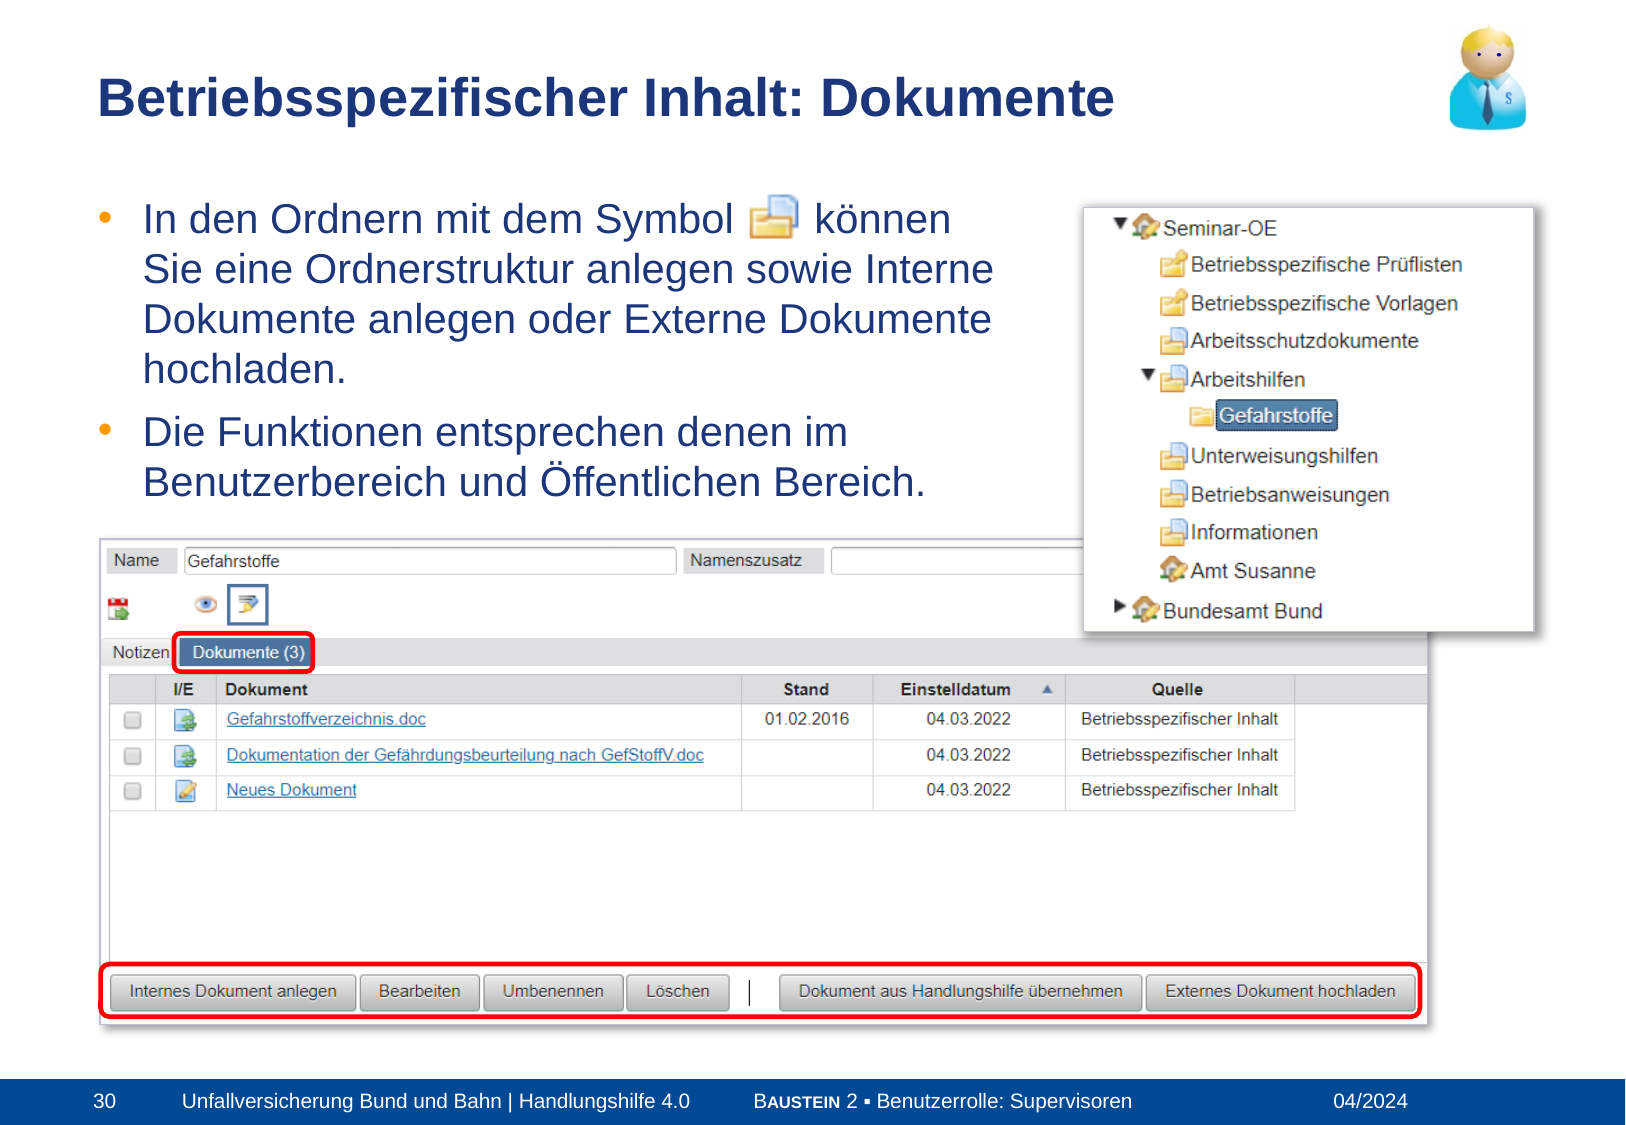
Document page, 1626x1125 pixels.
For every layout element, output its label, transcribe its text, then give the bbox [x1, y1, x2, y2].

picture [1446, 24, 1527, 134]
picture [0, 1079, 1626, 1125]
text_box In den Ordnern mit dem Symbol können Sie eine Ordnerstruktur anlegen sowie Interne Dokumente anlegen oder Externe Dokumente hochladen. Die Funktionen entsprechen denen im Benutzerbereich und Öffentlichen Bereich. [83, 184, 1037, 409]
title Betriebsspezifischer Inhalt: Dokumente [82, 54, 1313, 138]
picture [100, 207, 1534, 1025]
picture [745, 186, 804, 246]
